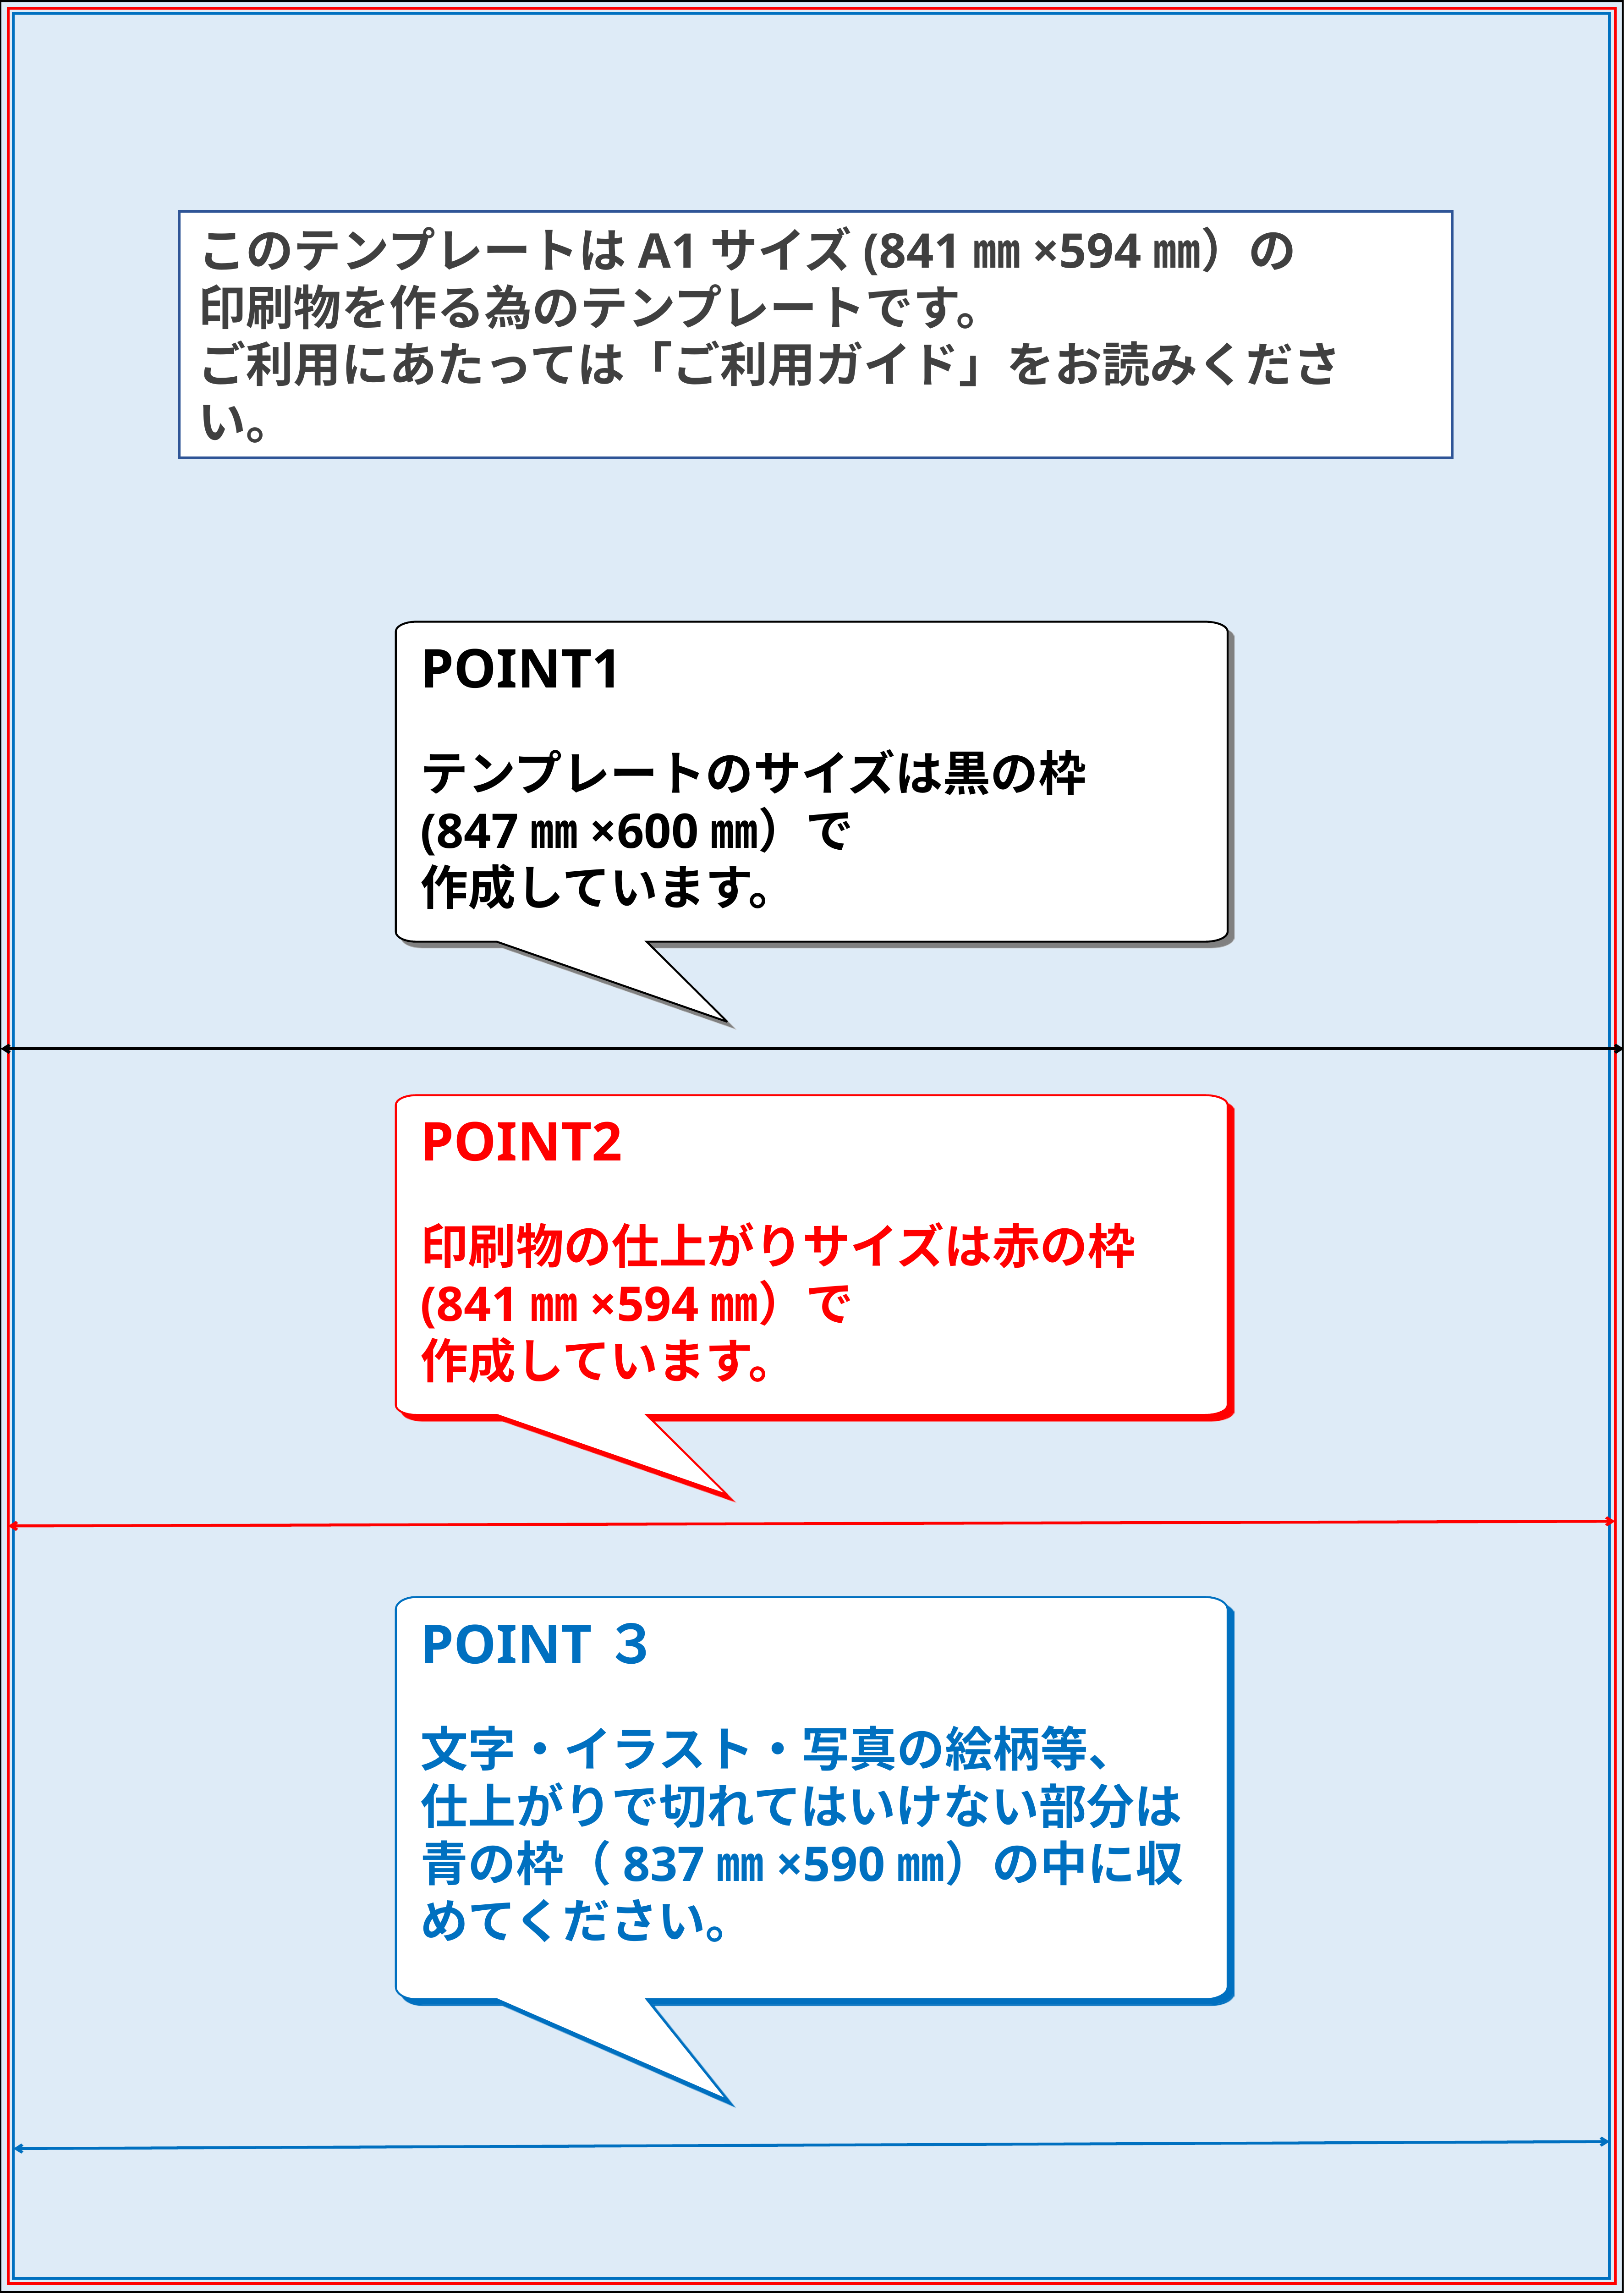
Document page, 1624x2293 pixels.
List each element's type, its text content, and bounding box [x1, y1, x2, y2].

text_box [8, 8, 1616, 1047]
text_box このテンプレートはA1サイズ(841㎜×594㎜）の 印刷物を作る為のテンプレートです。 ご利用にあたっては「ご利用ガイド」をお読みください。 [179, 211, 1453, 458]
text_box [8, 1521, 1615, 1526]
text_box [13, 13, 1610, 1047]
text_box [13, 1526, 1610, 2279]
text_box [0, 0, 1624, 2293]
text_box POINT2 印刷物の仕上がりサイズは赤の枠(841㎜×594㎜）で 作成しています。 [395, 1095, 1228, 1495]
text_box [13, 2141, 1610, 2149]
text_box [8, 1050, 1616, 2284]
text_box [13, 1050, 1610, 1521]
text_box POINT1 テンプレートのサイズは黒の枠 (847㎜×600㎜）で 作成しています。 [395, 621, 1228, 1022]
text_box POINT３ 文字・イラスト・写真の絵柄等、 仕上がりで切れてはいけない部分は 青の枠（837㎜×590㎜）の中に収めてください。 [395, 1597, 1228, 2100]
